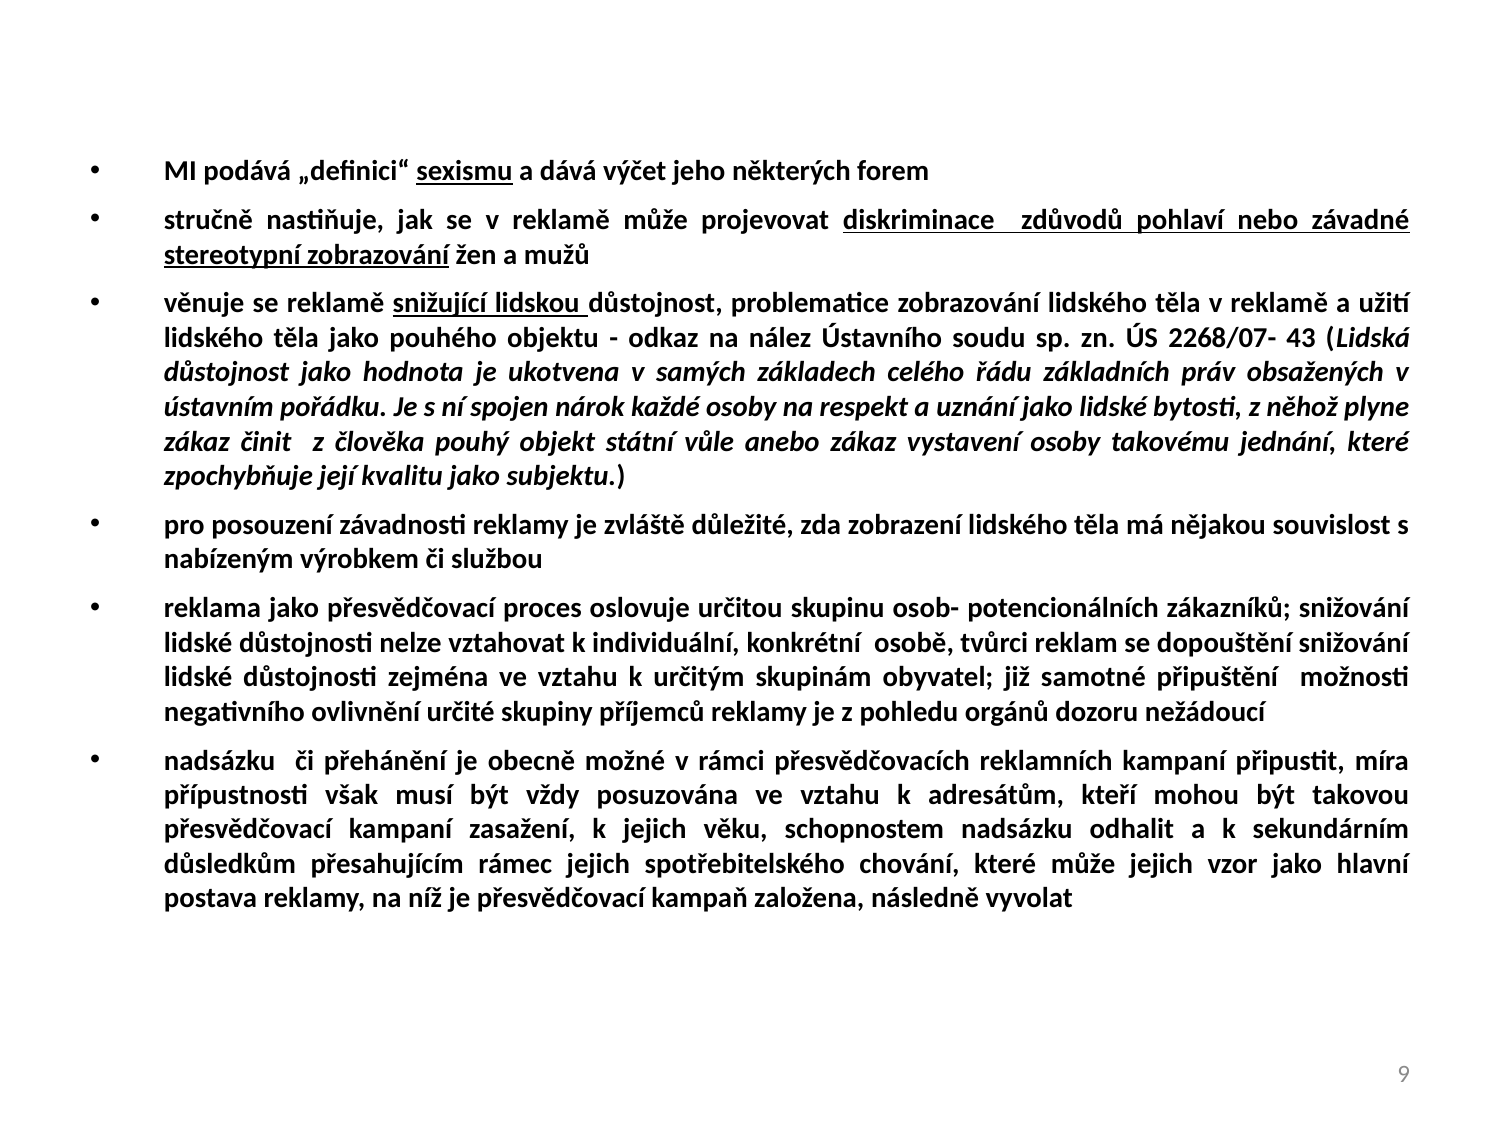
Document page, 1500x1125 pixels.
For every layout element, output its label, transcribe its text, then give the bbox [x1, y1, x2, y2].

list MI podává „definici“ sexismu a dává výčet jeho některých forem stručně nastiňuje, jak se v reklamě může projevovat diskriminace zdůvodů pohlaví nebo závadné stereotypní zobrazování žen a mužů věnuje se reklamě snižující lidskou důstojnost, problematice zobrazování lidského těla v reklamě a užití lidského těla jako pouhého objektu - odkaz na nález Ústavního soudu sp. zn. ÚS 2268/07- 43 (Lidská důstojnost jako hodnota je ukotvena v samých základech celého řádu základních práv obsažených v ústavním pořádku. Je s ní spojen nárok každé osoby na respekt a uznání jako lidské bytosti, z něhož plyne zákaz činit z člověka pouhý objekt státní vůle anebo zákaz vystavení osoby takovému jednání, které zpochybňuje její kvalitu jako subjektu.) pro posouzení závadnosti reklamy je zvláště důležité, zda zobrazení lidského těla má nějakou souvislost s nabízeným výrobkem či službou reklama jako přesvědčovací proces oslovuje určitou skupinu osob- potencionálních zákazníků; snižování lidské důstojnosti nelze vztahovat k individuální, konkrétní osobě, tvůrci reklam se dopouštění snižování lidské důstojnosti zejména ve vztahu k určitým skupinám obyvatel; již samotné připuštění možnosti negativního ovlivnění určité skupiny příjemců reklamy je z pohledu orgánů dozoru nežádoucí nadsázku či přehánění je obecně možné v rámci přesvědčovacích reklamních kampaní připustit, míra přípustnosti však musí být vždy posuzována ve vztahu k adresátům, kteří mohou být takovou přesvědčovací kampaní zasažení, k jejich věku, schopnostem nadsázku odhalit a k sekundárním důsledkům přesahujícím rámec jejich spotřebitelského chování, které může jejich vzor jako hlavní postava reklamy, na níž je přesvědčovací kampaň založena, následně vyvolat [75, 46, 1425, 1005]
slide_number 9 [1074, 1042, 1425, 1103]
